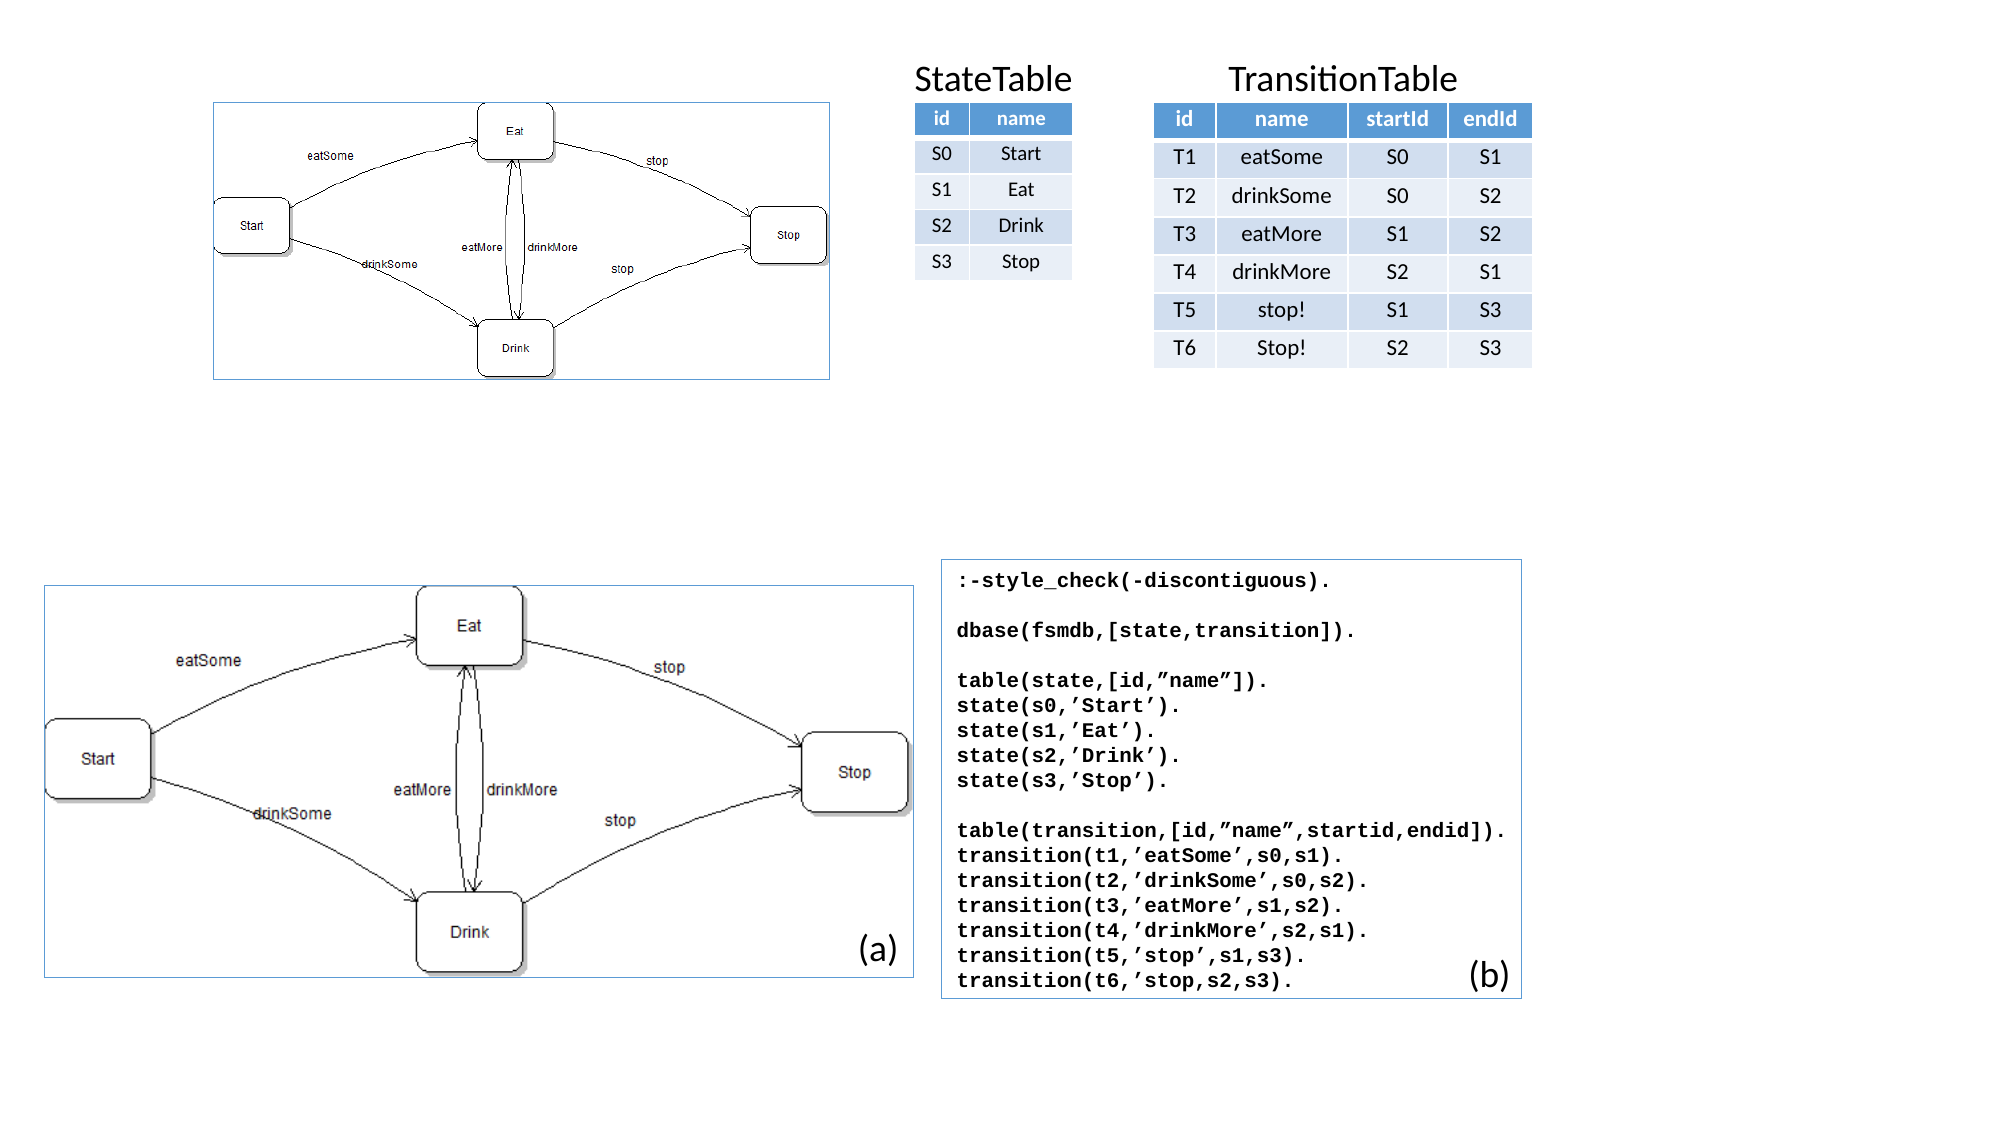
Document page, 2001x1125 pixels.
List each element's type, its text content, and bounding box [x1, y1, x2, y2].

table_header name [1217, 106, 1347, 138]
table_cell T4 [1154, 256, 1215, 292]
table_cell S3 [915, 246, 969, 280]
table_header startId [1349, 106, 1447, 138]
table_cell S3 [1449, 332, 1532, 368]
table_cell eatSome [1217, 143, 1347, 178]
table_cell T2 [1154, 179, 1215, 216]
table_cell Stop! [1217, 332, 1347, 368]
table_cell S1 [1349, 294, 1447, 330]
table_cell Start [970, 141, 1072, 173]
table_header name [970, 106, 1072, 135]
table_cell S2 [1449, 218, 1532, 254]
table_cell S2 [1449, 179, 1532, 216]
table_cell T3 [1154, 218, 1215, 254]
table_cell drinkSome [1217, 179, 1347, 216]
table_cell S1 [1449, 256, 1532, 292]
table_cell eatMore [1217, 218, 1347, 254]
table_header id [1154, 103, 1215, 138]
table_cell stop! [1217, 294, 1347, 330]
table_cell T1 [1154, 143, 1215, 178]
table_cell S3 [1449, 294, 1532, 330]
table_cell S2 [1349, 256, 1447, 292]
text_box StateTable [899, 46, 1088, 106]
table_cell S0 [1349, 179, 1447, 216]
table_cell Stop [970, 246, 1072, 280]
table_header endId [1449, 103, 1532, 138]
table_cell drinkMore [1217, 256, 1347, 292]
table_cell S1 [915, 175, 969, 209]
picture [44, 585, 915, 978]
table_cell S0 [915, 141, 969, 173]
table_cell T6 [1154, 332, 1215, 368]
table_cell S2 [915, 210, 969, 244]
text_box :-style_check(-discontiguous). dbase(fsmdb,[state,transition]). table(state,[id,”name”]). state(s0,’Start’). state(s1,’Eat’). state(s2,’Drink’). state(s3,’Stop’). table(transition,[id,”name”,startid,endid]). transition(t1,’eatSome’,s0,s1). transition(t2,’drinkSome’,s0,s2). transition(t3,’eatMore’,s1,s2). transition(t4,’drinkMore’,s2,s1). transition(t5,’stop’,s1,s3). transition(t6,’stop,s2,s3). [941, 559, 1522, 999]
table_header id [915, 106, 969, 135]
table_cell S2 [1349, 332, 1447, 368]
table_cell S1 [1449, 143, 1532, 178]
table_cell S1 [1349, 218, 1447, 254]
table_cell S0 [1349, 143, 1447, 178]
table_cell Eat [970, 175, 1072, 209]
table_cell T5 [1154, 294, 1215, 330]
text_box (b) [1453, 942, 1526, 1003]
table_cell Drink [970, 210, 1072, 244]
picture [213, 102, 830, 380]
text_box TransitionTable [1213, 46, 1474, 106]
